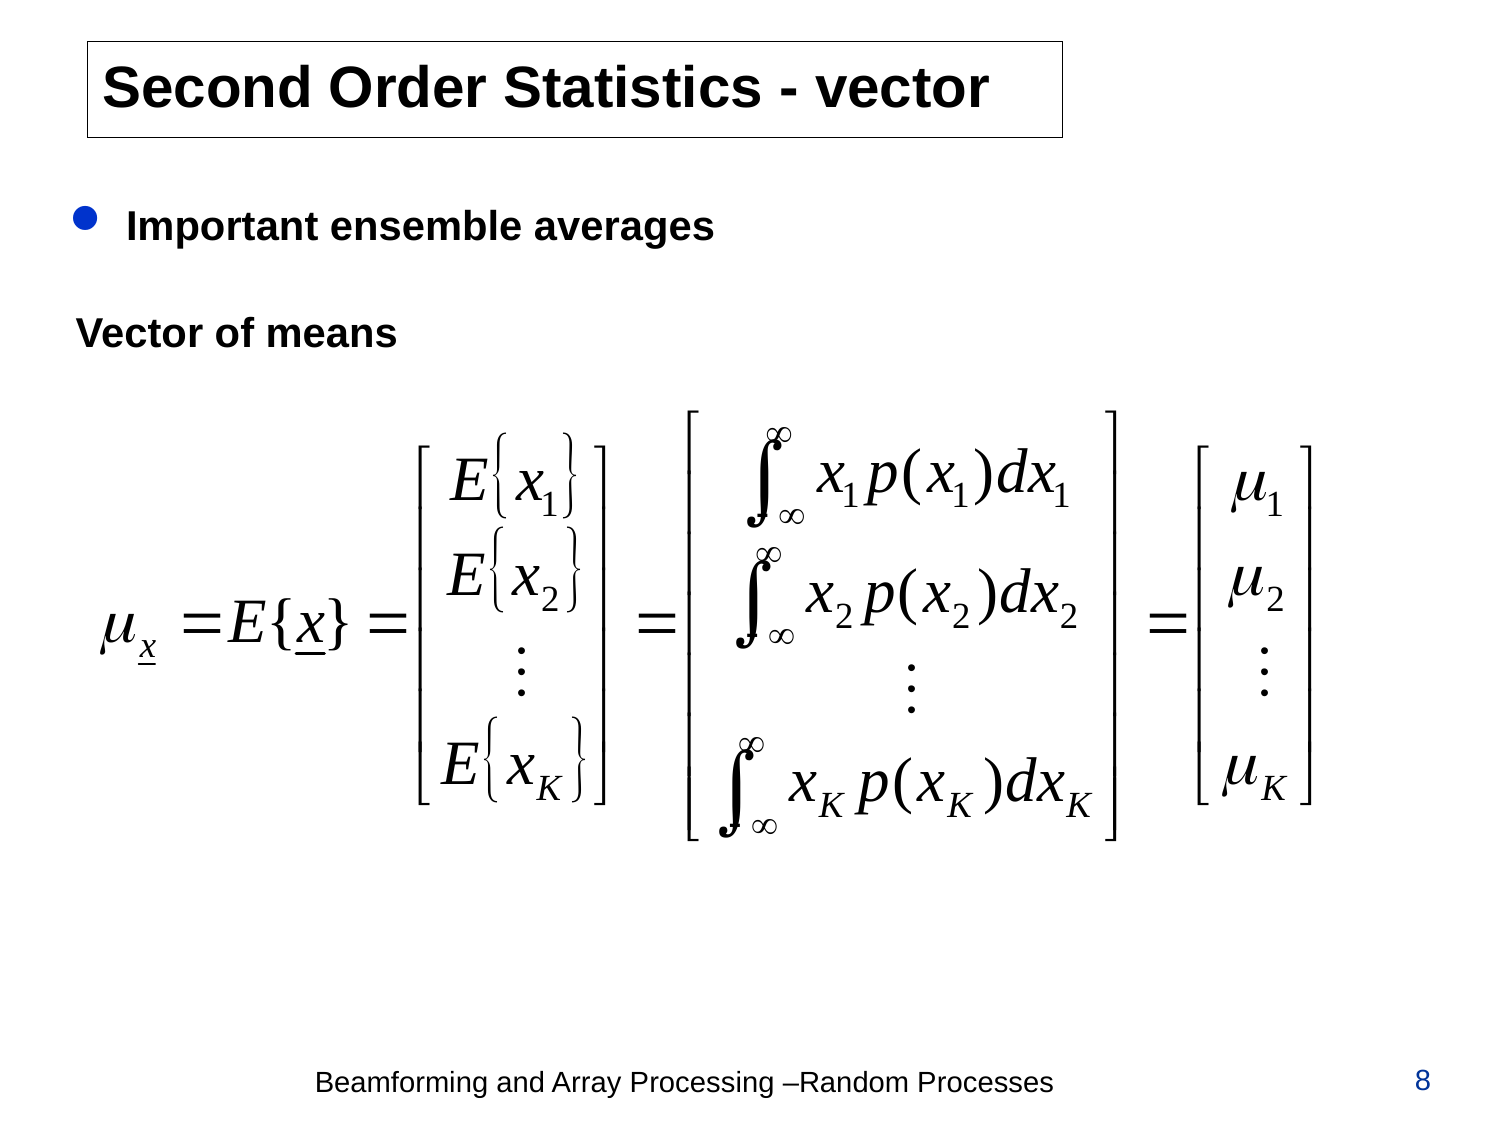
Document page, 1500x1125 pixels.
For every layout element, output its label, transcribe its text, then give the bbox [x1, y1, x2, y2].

slide_number 8 [1207, 1055, 1447, 1102]
title Second Order Statistics - vector [87, 41, 1063, 138]
list Important ensemble averages [54, 181, 738, 263]
text_box Vector of means [60, 287, 419, 353]
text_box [87, 399, 1338, 853]
